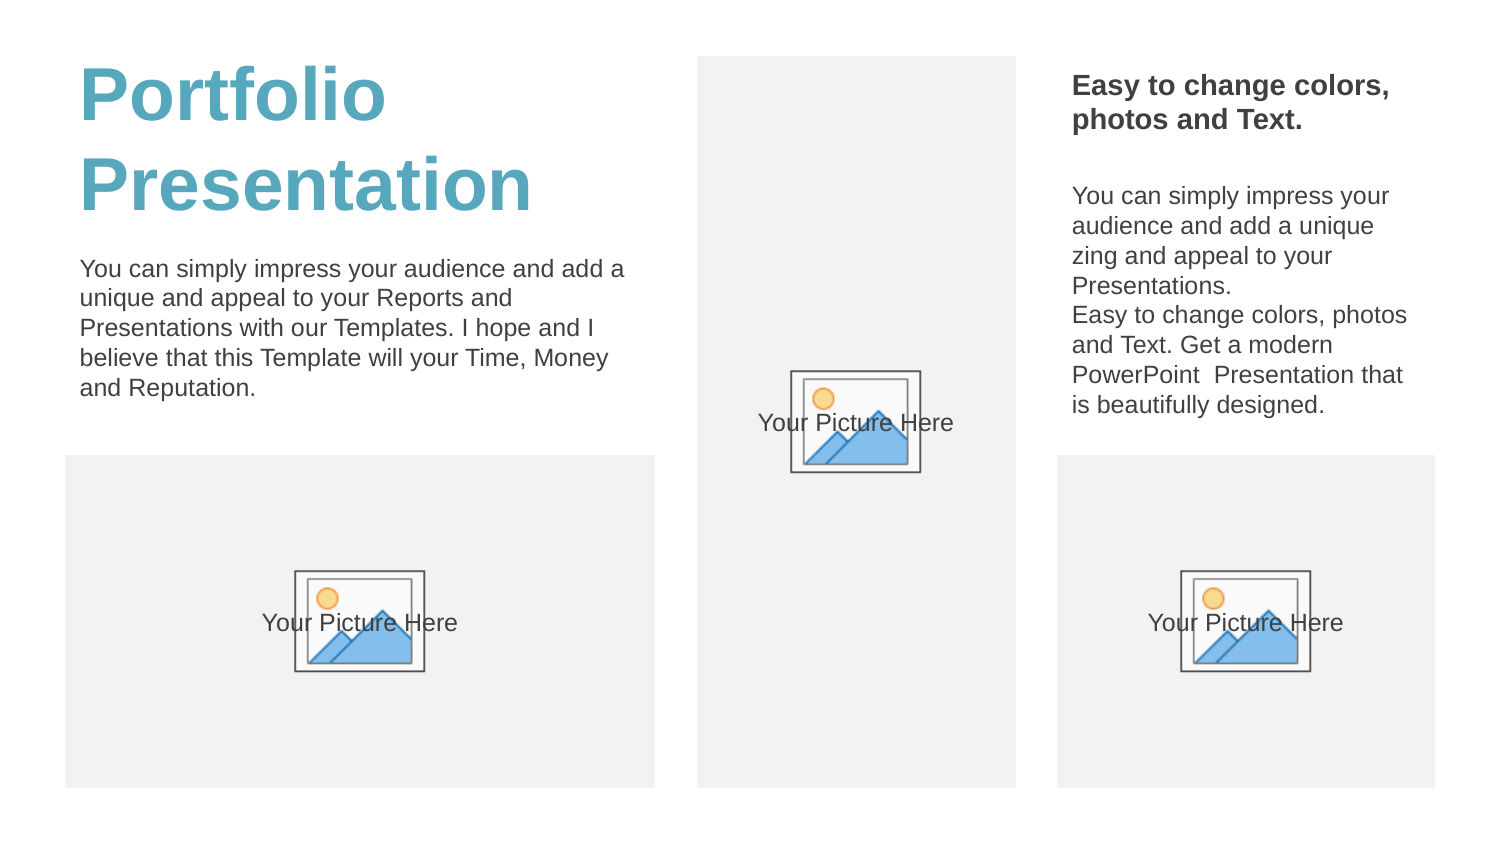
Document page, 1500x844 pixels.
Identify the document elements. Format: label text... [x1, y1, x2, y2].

text_box You can simply impress your audience and add a unique zing and appeal to your Presentations. Easy to change colors, photos and Text. Get a modern PowerPoint Presentation that is beautifully designed. [1057, 171, 1436, 427]
picture [1056, 454, 1436, 789]
text_box Portfolio Presentation [64, 43, 609, 226]
text_box You can simply impress your audience and add a unique and appeal to your Reports and Presentations with our Templates. I hope and I believe that this Template will your Time, Money and Reputation. [64, 244, 653, 410]
picture [696, 55, 1017, 789]
picture [64, 454, 656, 789]
text_box Easy to change colors, photos and Text. [1057, 58, 1436, 144]
